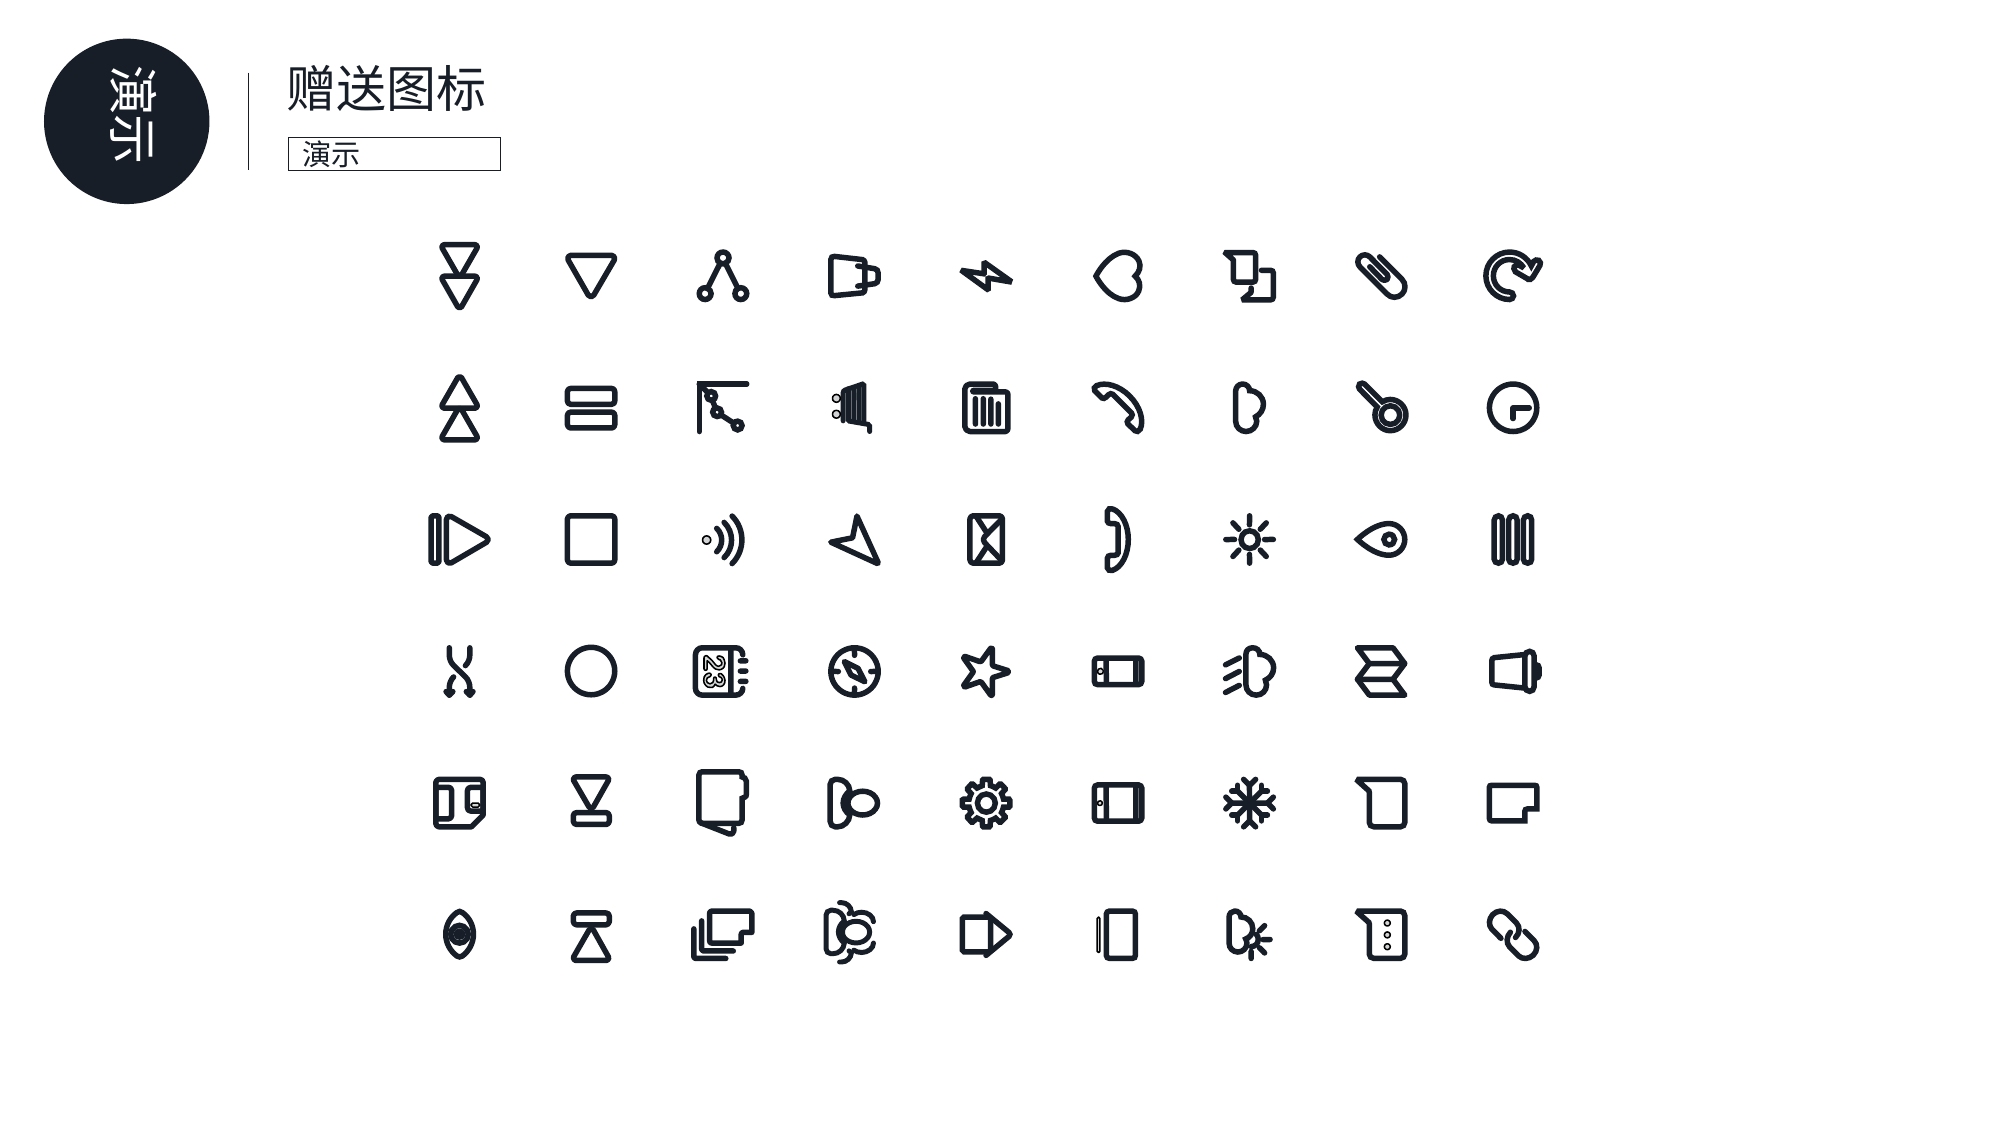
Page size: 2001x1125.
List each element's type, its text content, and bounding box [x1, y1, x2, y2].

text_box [1358, 382, 1406, 431]
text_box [830, 256, 879, 297]
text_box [1225, 252, 1274, 300]
text_box [567, 515, 615, 564]
text_box 赠送图标 [271, 50, 527, 126]
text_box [1491, 651, 1540, 692]
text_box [1229, 911, 1271, 959]
text_box [1489, 785, 1537, 821]
text_box [963, 647, 1009, 696]
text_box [830, 647, 879, 696]
text_box [830, 516, 879, 564]
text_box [1357, 647, 1405, 696]
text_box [962, 913, 1011, 956]
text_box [826, 902, 874, 963]
text_box [1357, 779, 1405, 827]
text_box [435, 779, 484, 827]
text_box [445, 647, 473, 696]
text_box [699, 384, 747, 432]
text_box 演示 [287, 136, 501, 171]
text_box [1357, 523, 1405, 556]
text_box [1097, 911, 1136, 959]
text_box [964, 384, 1008, 432]
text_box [829, 779, 878, 827]
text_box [440, 376, 479, 440]
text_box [693, 911, 752, 959]
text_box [969, 515, 1003, 564]
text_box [832, 384, 870, 432]
text_box [1485, 252, 1541, 300]
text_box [1225, 515, 1274, 564]
text_box [1095, 252, 1140, 300]
text_box [1107, 508, 1129, 571]
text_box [1494, 515, 1532, 564]
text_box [1488, 909, 1538, 960]
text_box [1489, 384, 1537, 432]
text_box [431, 515, 489, 565]
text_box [43, 38, 210, 205]
text_box [962, 263, 1010, 290]
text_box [1094, 784, 1142, 822]
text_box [567, 388, 615, 429]
text_box [1094, 384, 1142, 432]
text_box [698, 771, 747, 836]
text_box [1357, 911, 1405, 959]
text_box [1357, 254, 1406, 298]
text_box [1235, 384, 1264, 432]
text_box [1094, 658, 1142, 685]
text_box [702, 516, 746, 564]
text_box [440, 244, 479, 309]
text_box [695, 647, 746, 696]
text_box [572, 912, 610, 961]
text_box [572, 776, 610, 825]
text_box [567, 647, 615, 695]
text_box [568, 255, 615, 297]
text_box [699, 252, 747, 300]
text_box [1225, 647, 1274, 696]
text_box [962, 779, 1010, 827]
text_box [1225, 779, 1274, 827]
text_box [445, 911, 474, 958]
